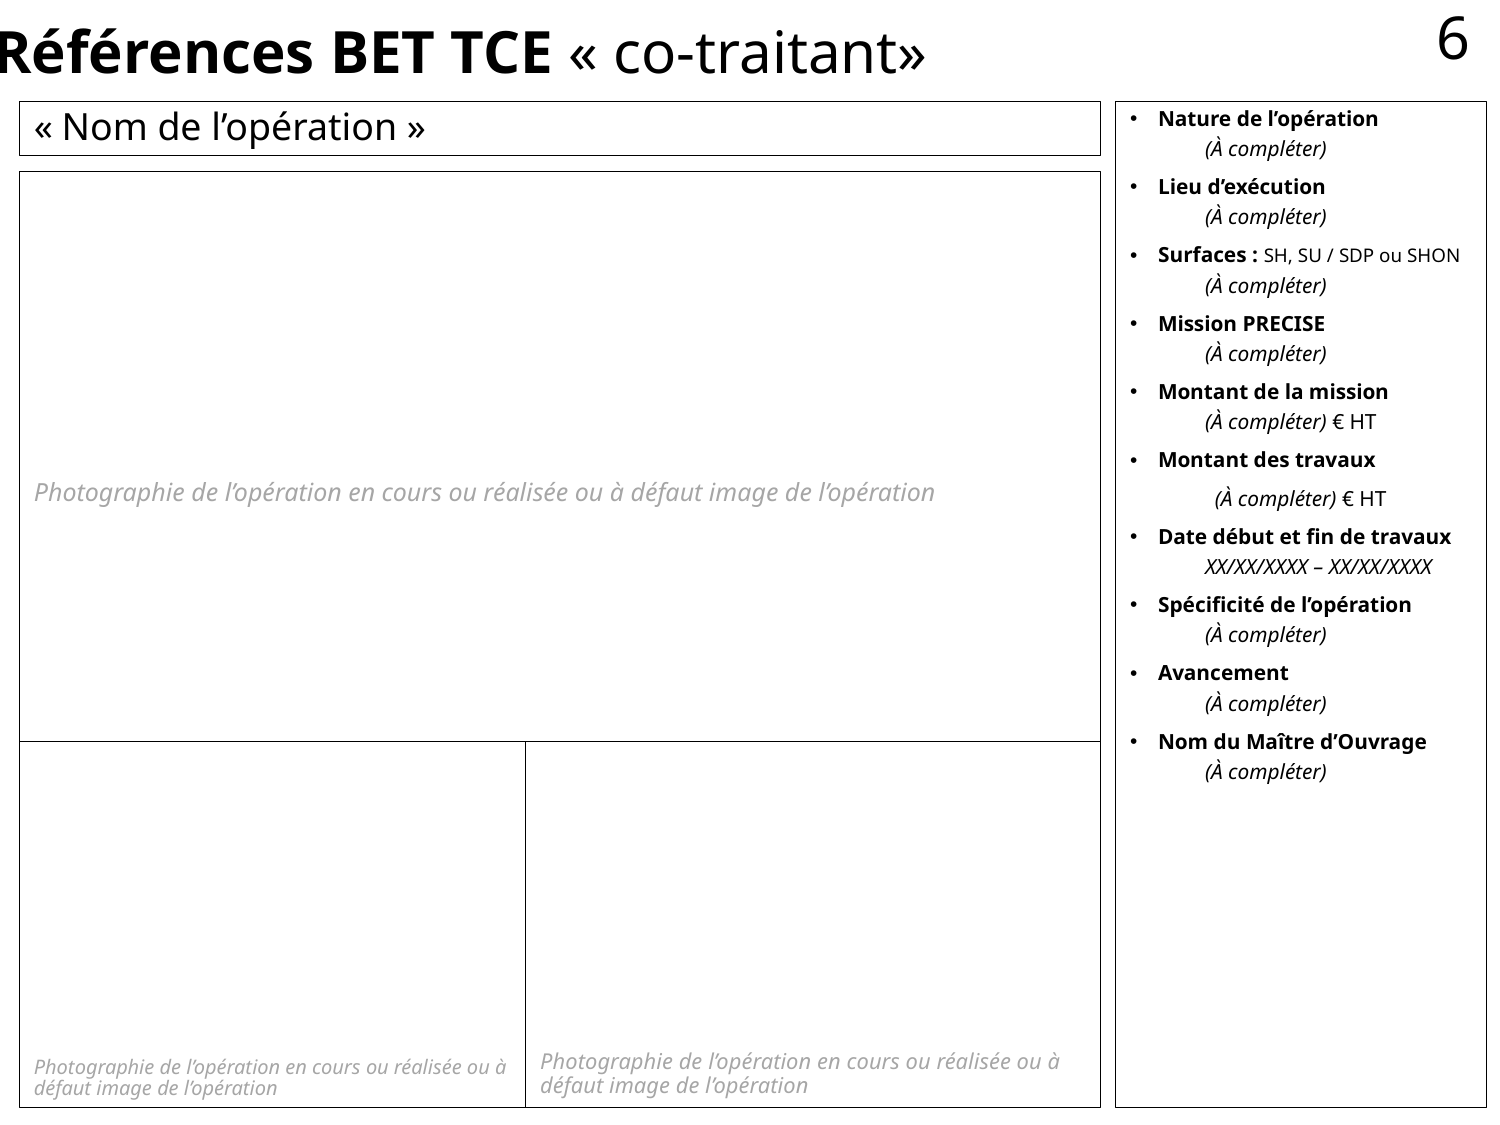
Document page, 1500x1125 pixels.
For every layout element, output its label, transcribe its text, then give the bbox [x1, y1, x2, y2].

list 6 [1407, 1, 1500, 81]
text_box Photographie de l’opération en cours ou réalisée ou à défaut image de l’opération [525, 741, 1101, 1108]
list « Nom de l’opération » [18, 100, 1101, 156]
text_box Photographie de l’opération en cours ou réalisée ou à défaut image de l’opération [18, 741, 525, 1108]
list Nature de l’opération (À compléter) Lieu d’exécution (À compléter) Surfaces : SH, SU / SDP ou SHON (À compléter) Mission PRECISE (À compléter) Montant de la mission (À compléter) € HT Montant des travaux (À compléter) € HT Date début et fin de travaux XX/XX/XXXX – XX/XX/XXXX Spécificité de l’opération (À compléter) Avancement (À compléter) Nom du Maître d’Ouvrage (À compléter) [1115, 100, 1486, 1108]
list Photographie de l’opération en cours ou réalisée ou à défaut image de l’opération [18, 171, 1101, 741]
text_box Références BET TCE « co-traitant» [0, 0, 988, 106]
